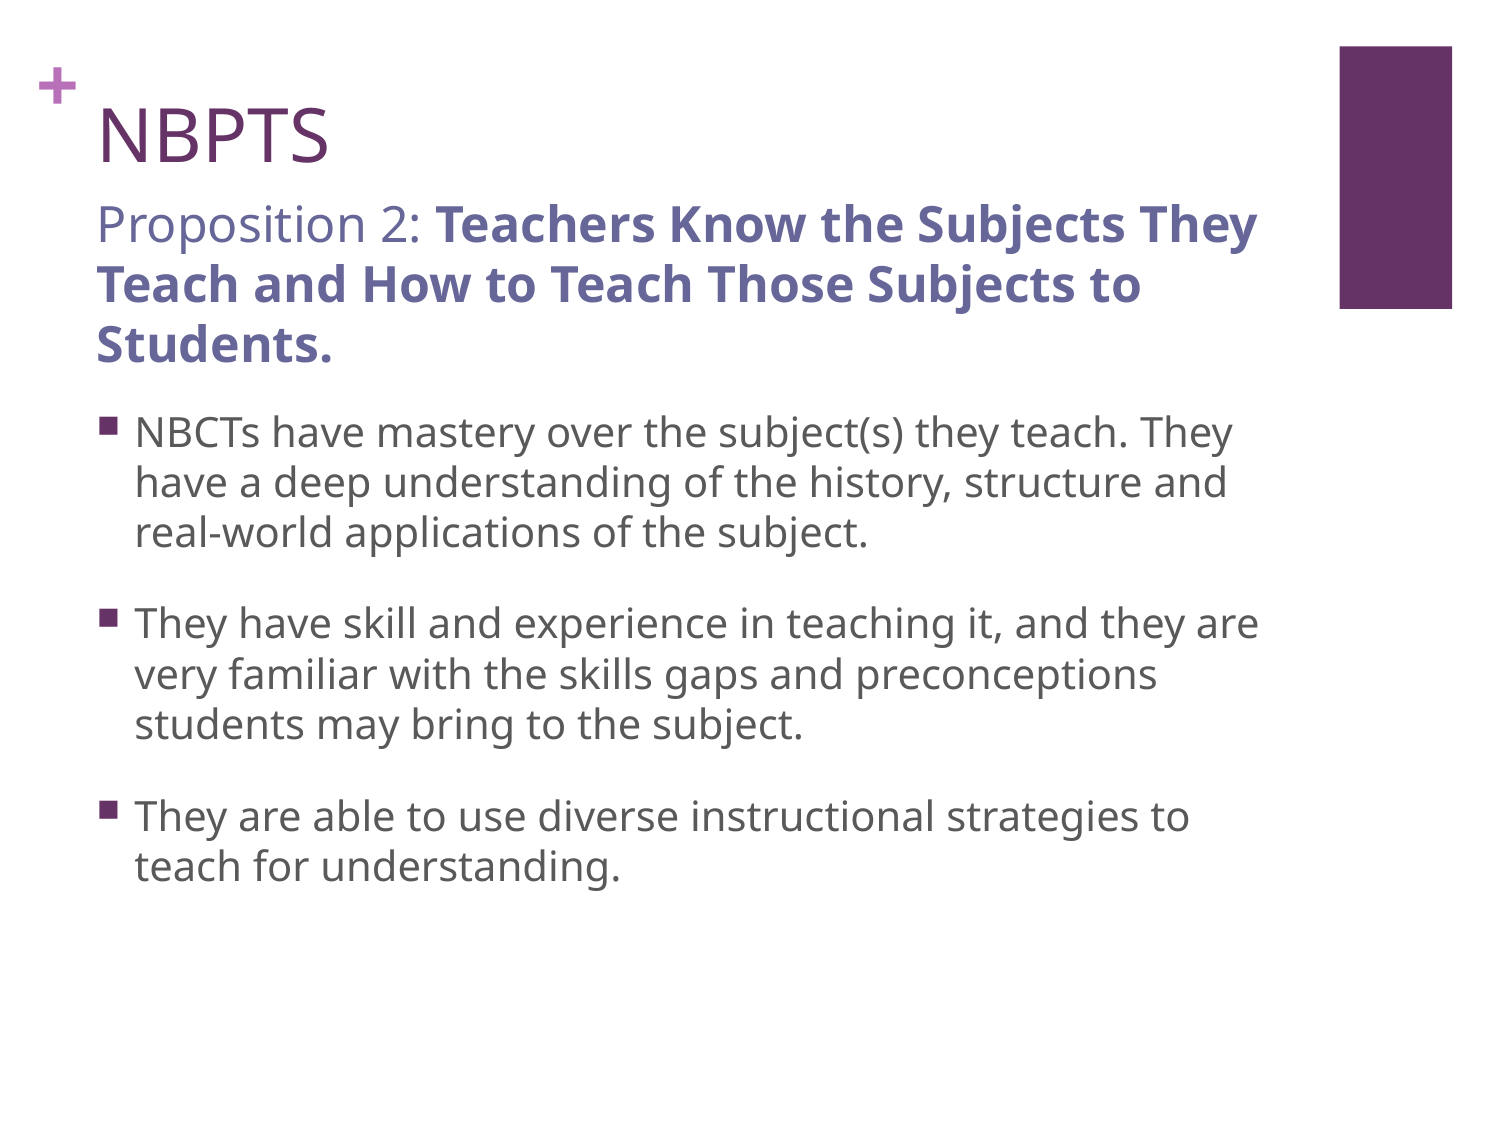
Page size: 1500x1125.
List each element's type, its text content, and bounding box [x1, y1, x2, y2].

list NBCTs have mastery over the subject(s) they teach. They have a deep understanding of the history, structure and real-world applications of the subject. They have skill and experience in teaching it, and they are very familiar with the skills gaps and preconceptions students may bring to the subject. They are able to use diverse instructional strategies to teach for understanding. [81, 397, 1322, 1078]
title NBPTS [81, 22, 1322, 185]
list Proposition 2: Teachers Know the Subjects They Teach and How to Teach Those Subjects to Students. [81, 185, 1322, 313]
